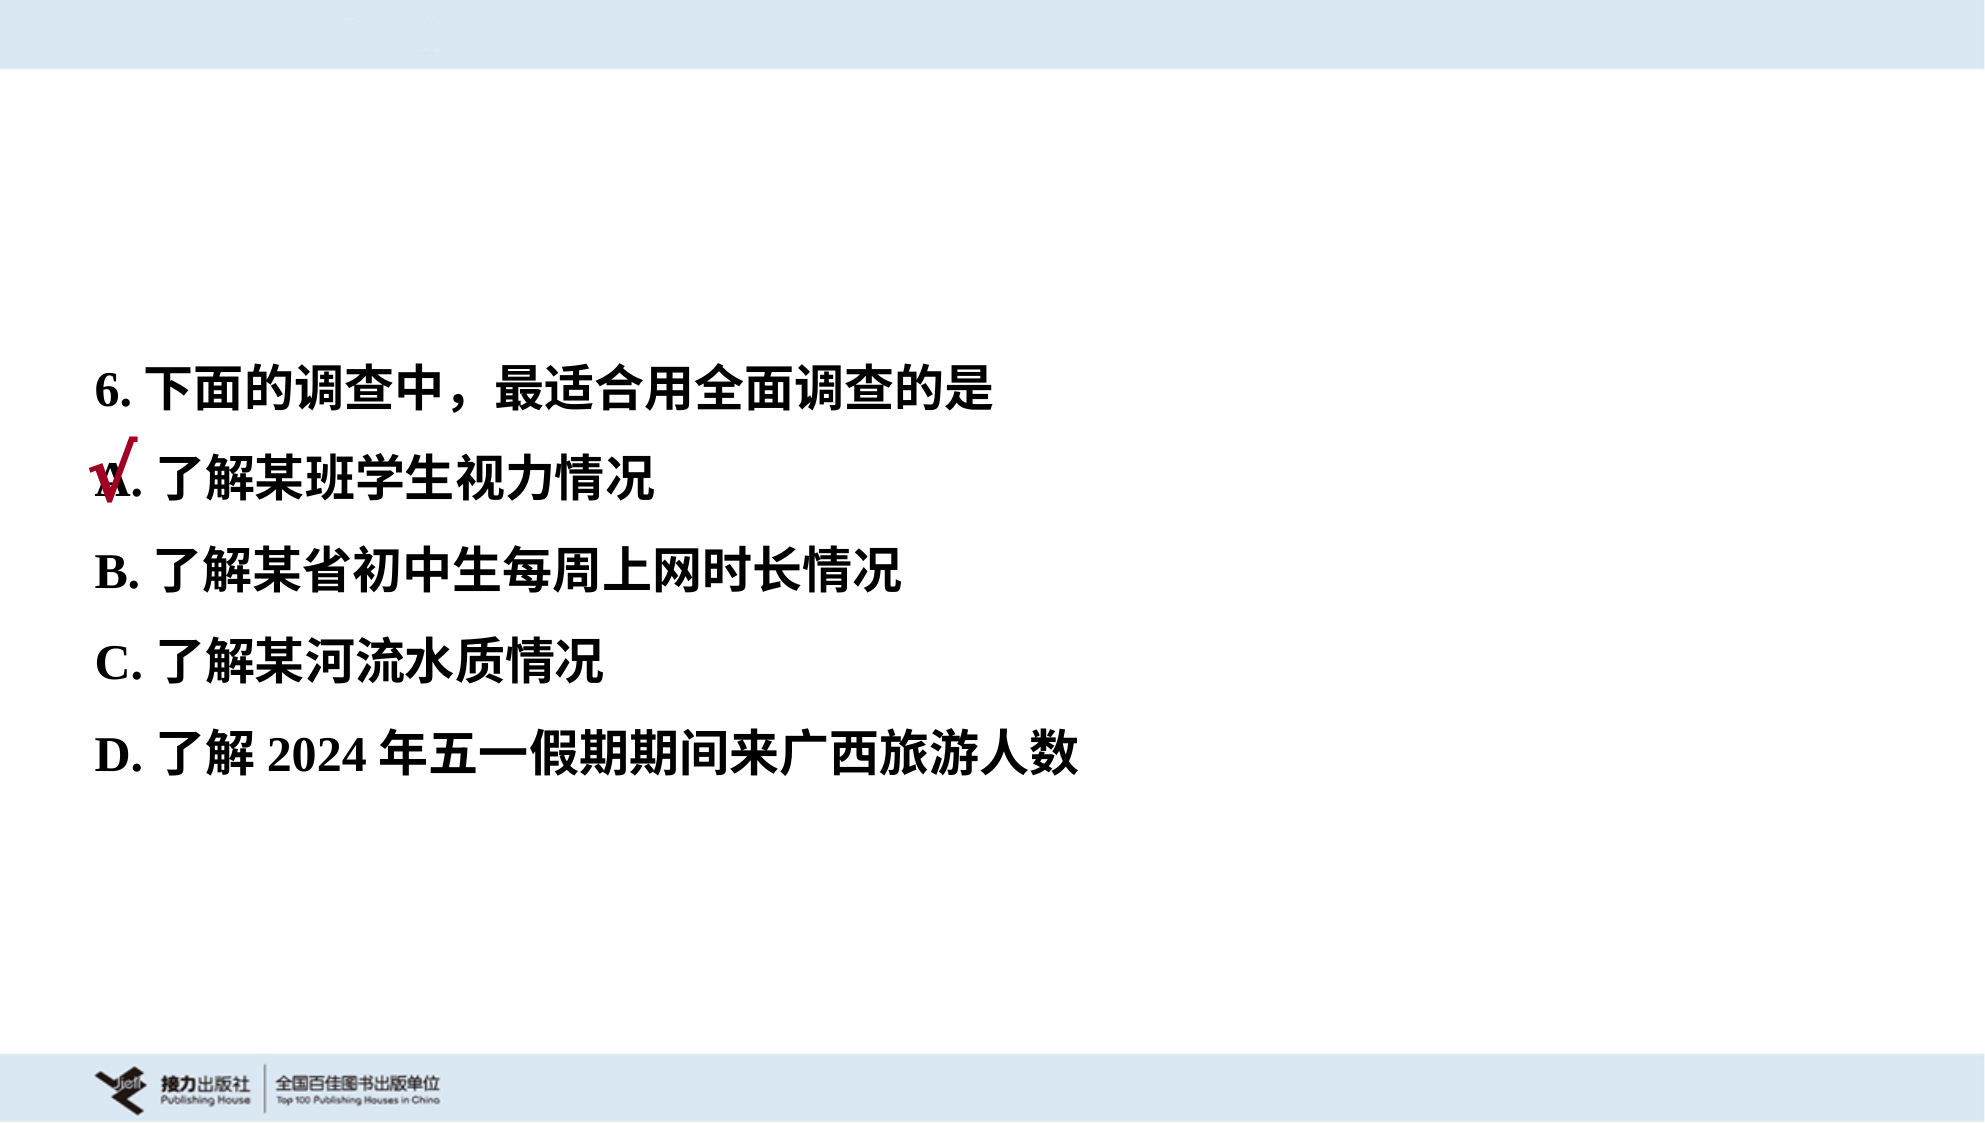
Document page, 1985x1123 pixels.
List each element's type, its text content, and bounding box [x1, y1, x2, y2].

text_box √ [86, 424, 139, 517]
text_box 6.下面的调查中，最适合用全面调查的是 [94, 328, 1892, 414]
picture [0, 0, 1985, 1122]
text_box A.了解某班学生视力情况 B.了解某省初中生每周上网时长情况 C.了解某河流水质情况 D.了解2024年五一假期期间来广西旅游人数 [94, 414, 1892, 782]
